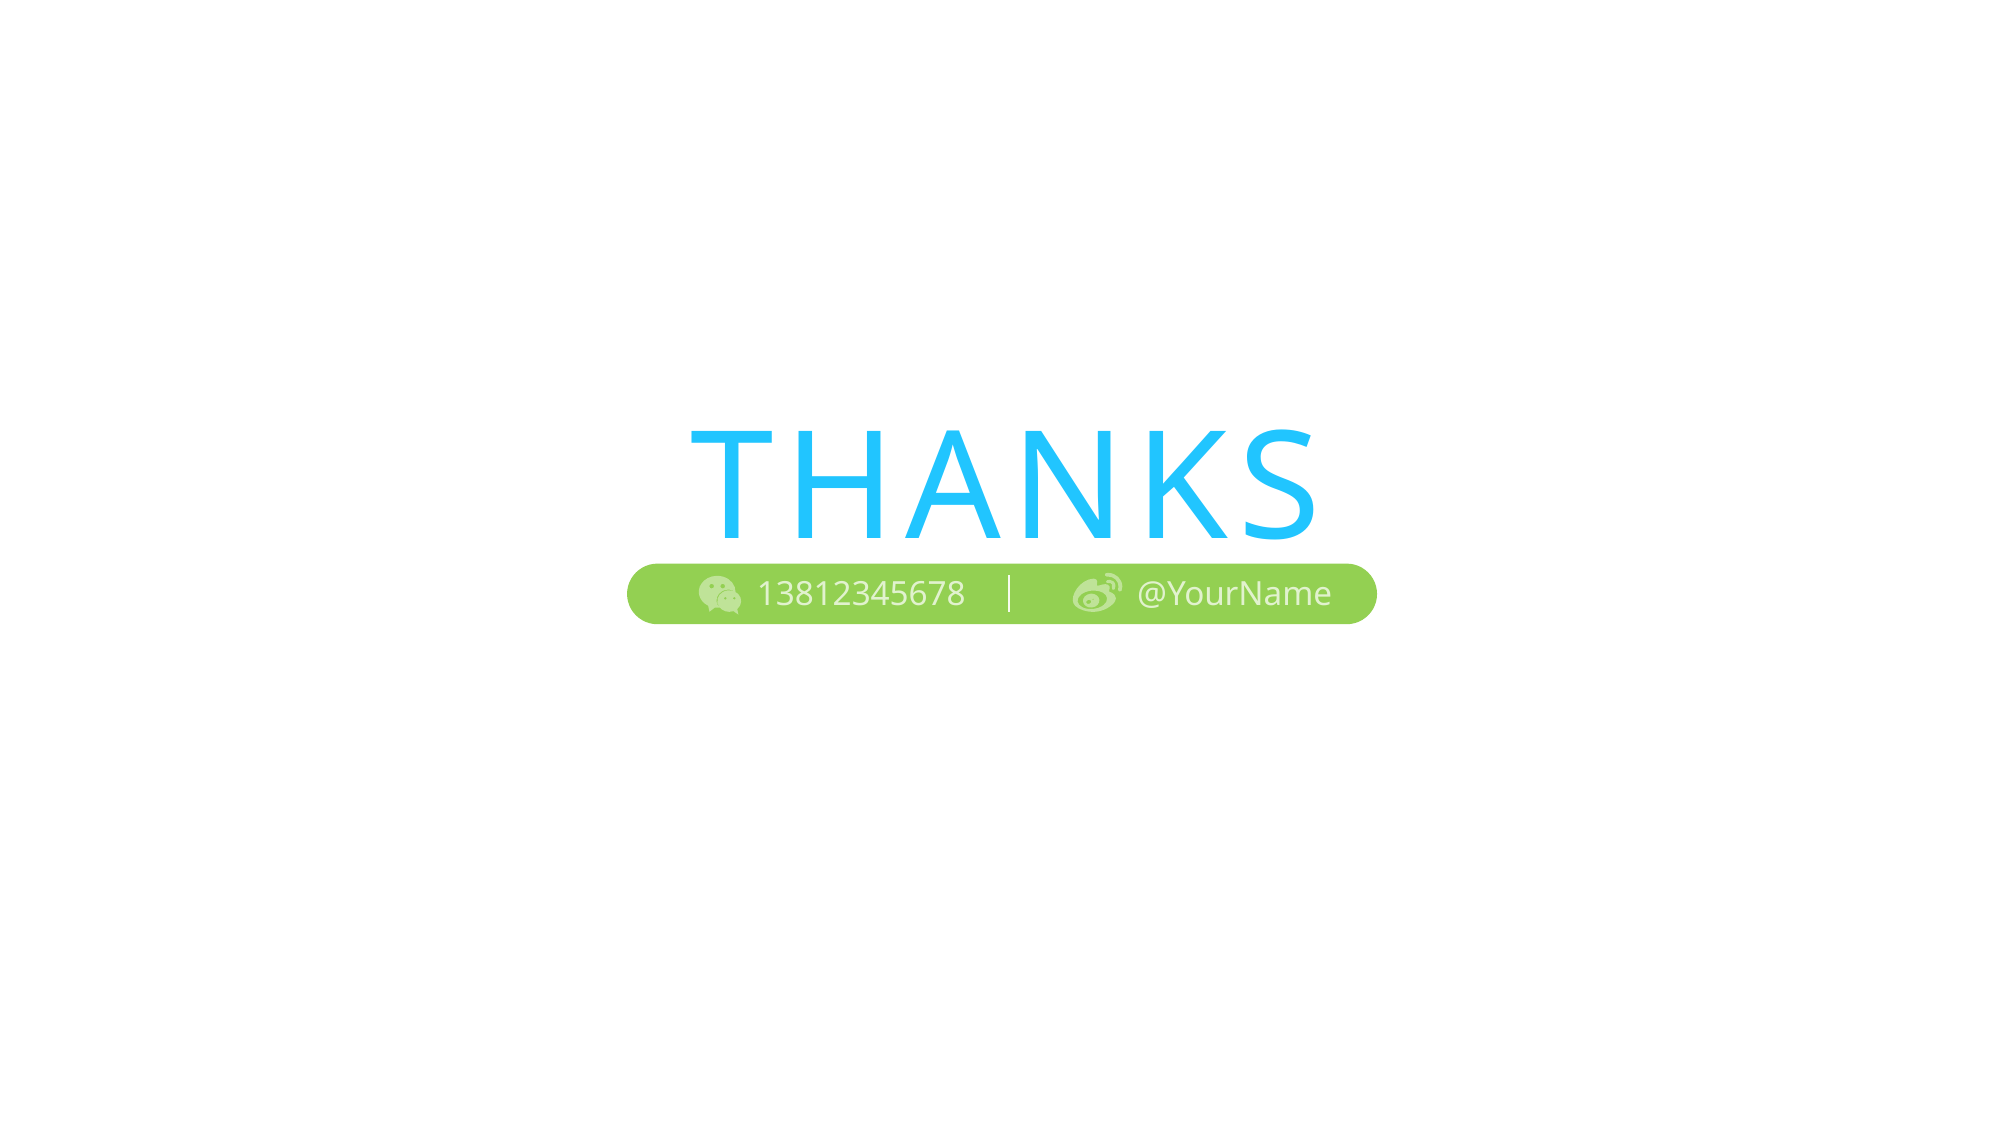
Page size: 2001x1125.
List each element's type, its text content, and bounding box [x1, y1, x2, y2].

text_box [1071, 571, 1122, 613]
text_box [626, 562, 1379, 626]
text_box @YourName [1122, 564, 1361, 620]
text_box [697, 574, 743, 617]
text_box THANKS [541, 380, 1471, 576]
text_box 13812345678 [742, 564, 1005, 620]
